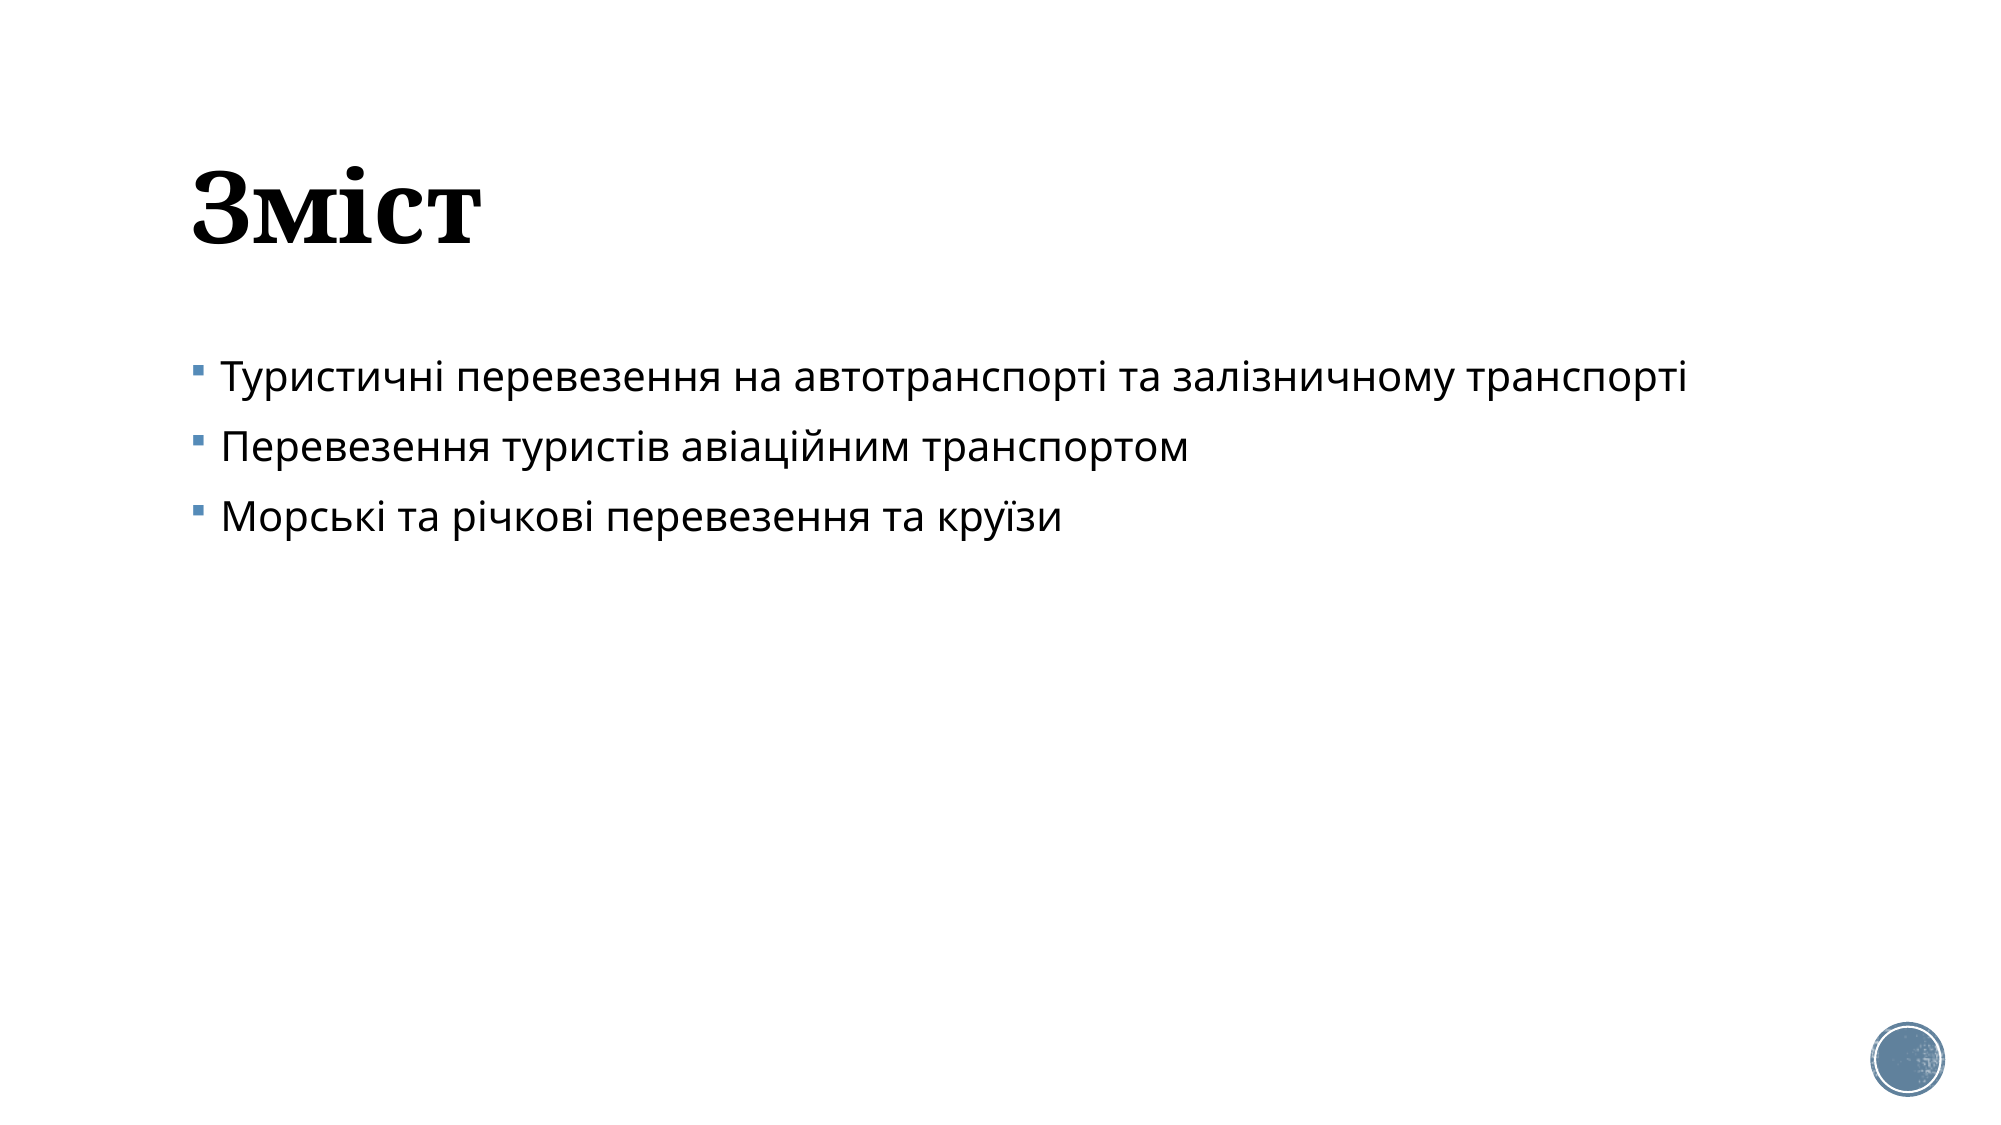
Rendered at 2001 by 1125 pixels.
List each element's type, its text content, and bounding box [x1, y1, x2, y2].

list Туристичні перевезення на автотранспорті та залізничному транспорті Перевезення туристів авіаційним транспортом Морські та річкові перевезення та круїзи [175, 348, 1826, 1013]
title Зміст [175, 79, 1826, 344]
